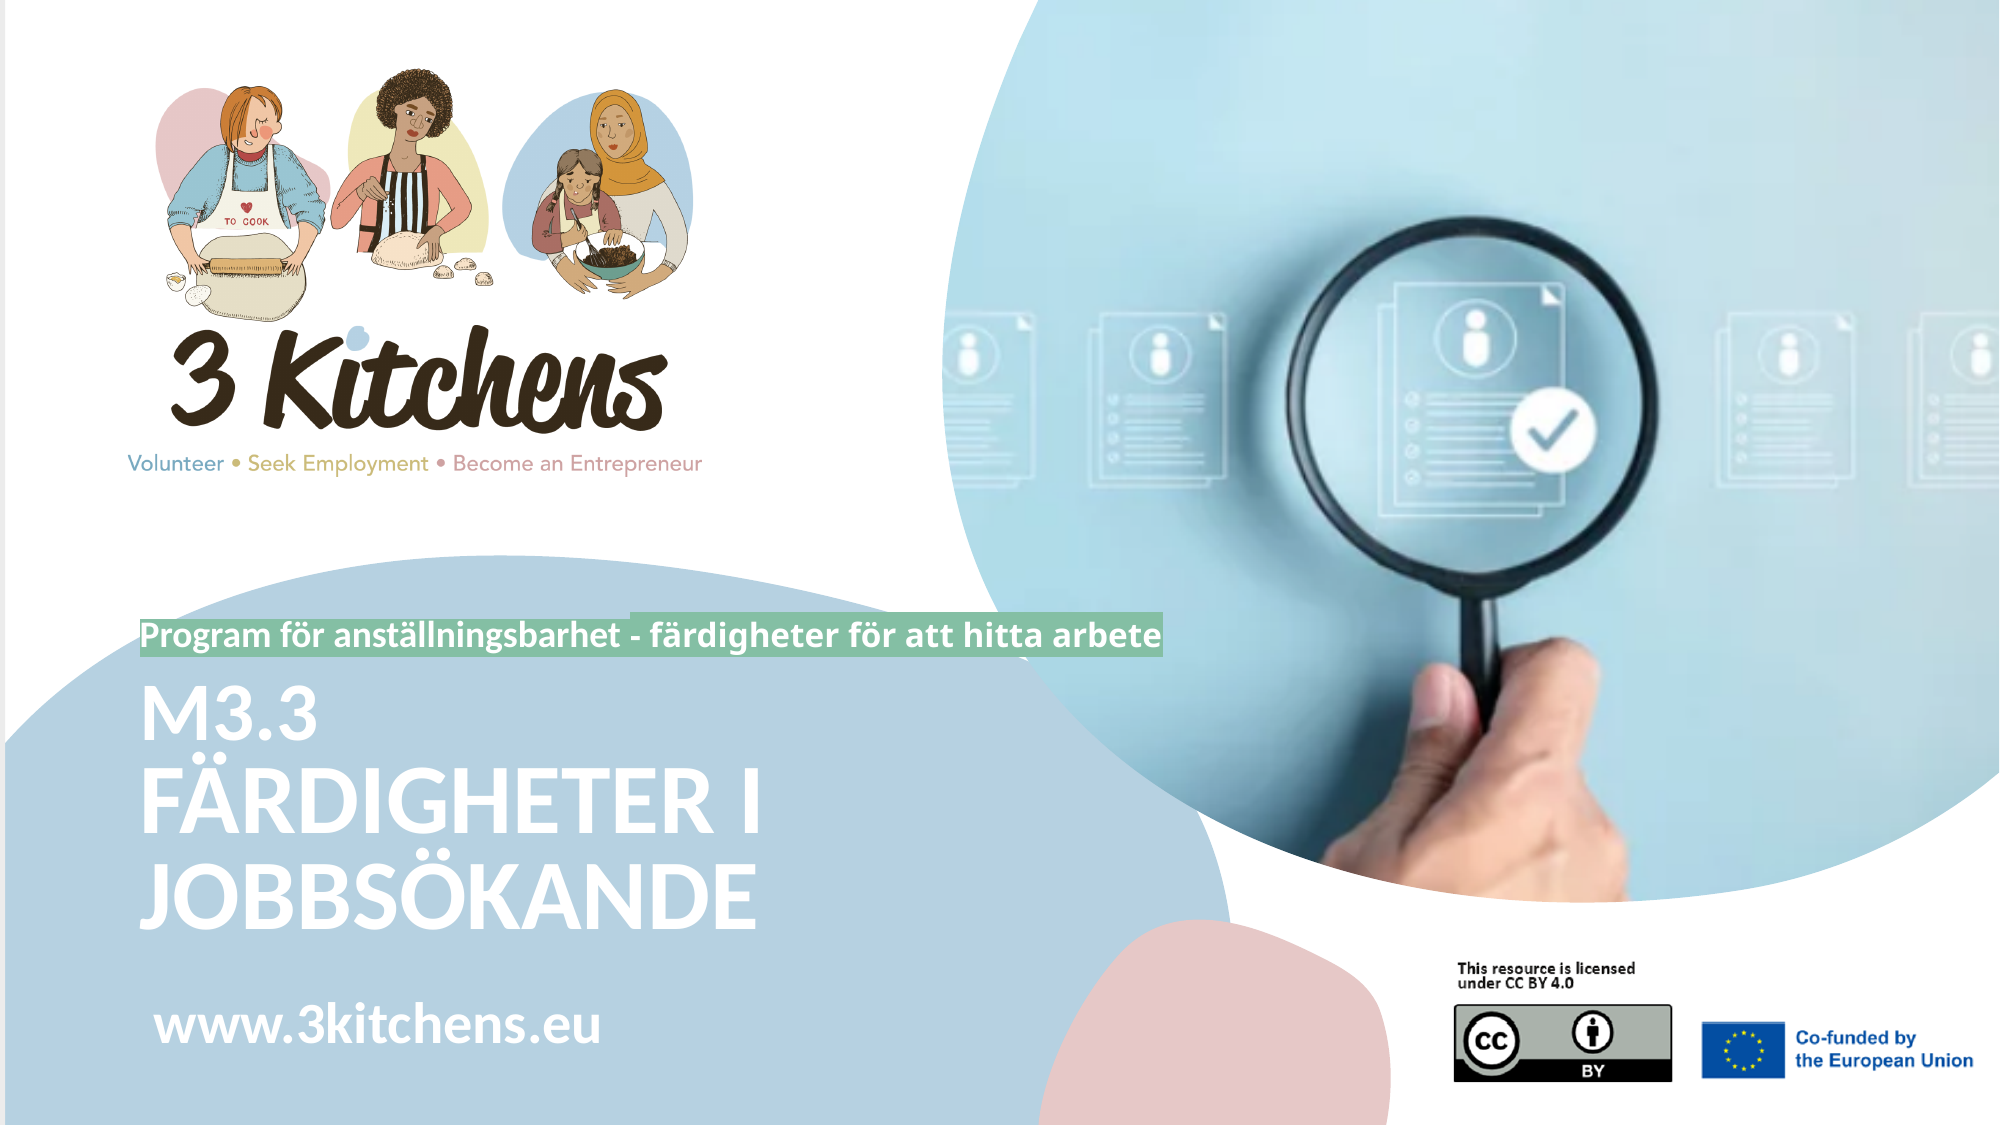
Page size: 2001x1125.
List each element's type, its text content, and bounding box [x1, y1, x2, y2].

picture [1432, 951, 1978, 1094]
picture [942, 0, 2000, 903]
list M3.3 FÄRDIGHETER I JOBBSÖKANDE [124, 663, 943, 952]
text_box Program för anställningsbarhet - färdigheter för att hitta arbete [124, 602, 942, 663]
picture [91, 16, 765, 504]
text_box www.3kitchens.eu [138, 986, 779, 1106]
